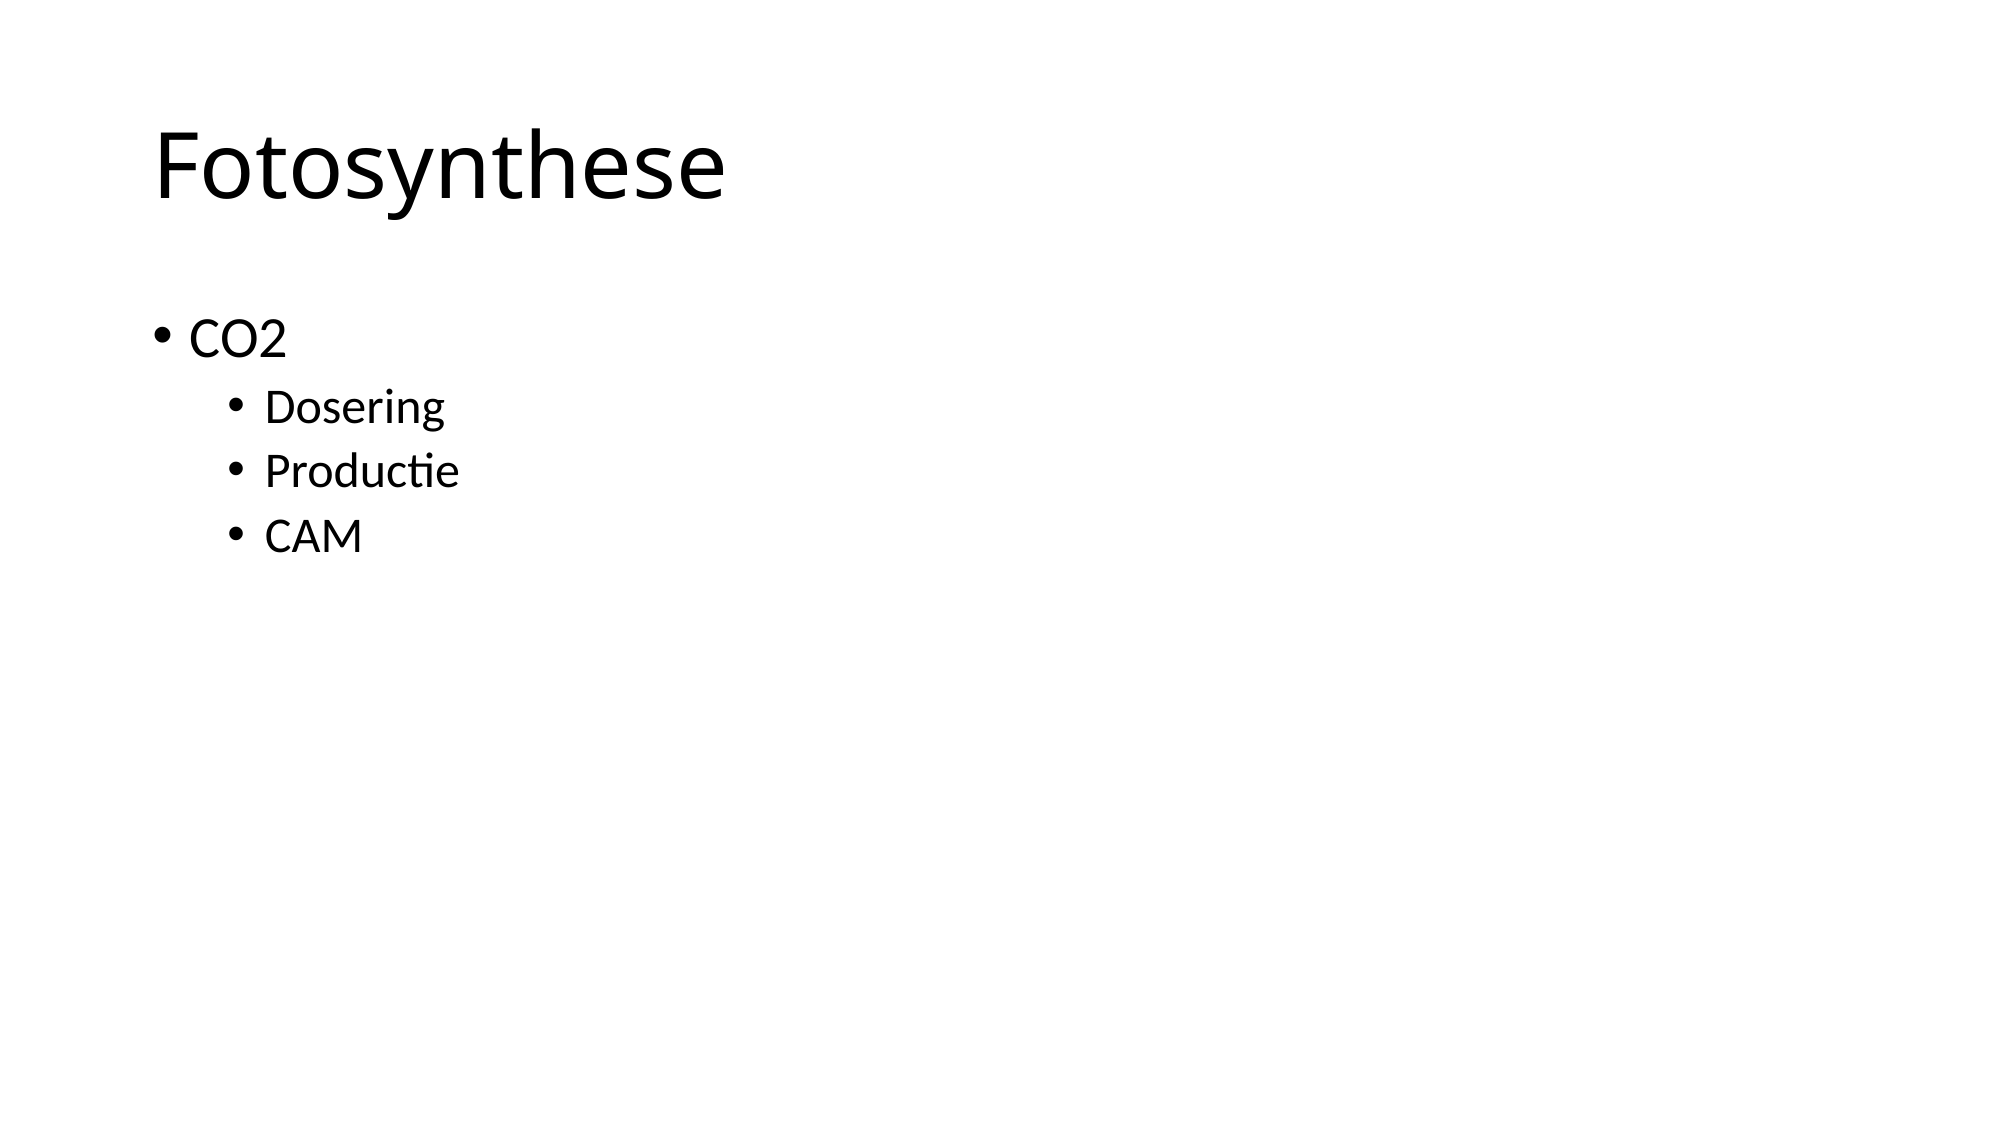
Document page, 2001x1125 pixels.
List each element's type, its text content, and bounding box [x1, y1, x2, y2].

title Fotosynthese [137, 59, 1863, 278]
list CO2 Dosering Productie CAM [137, 299, 1863, 1014]
